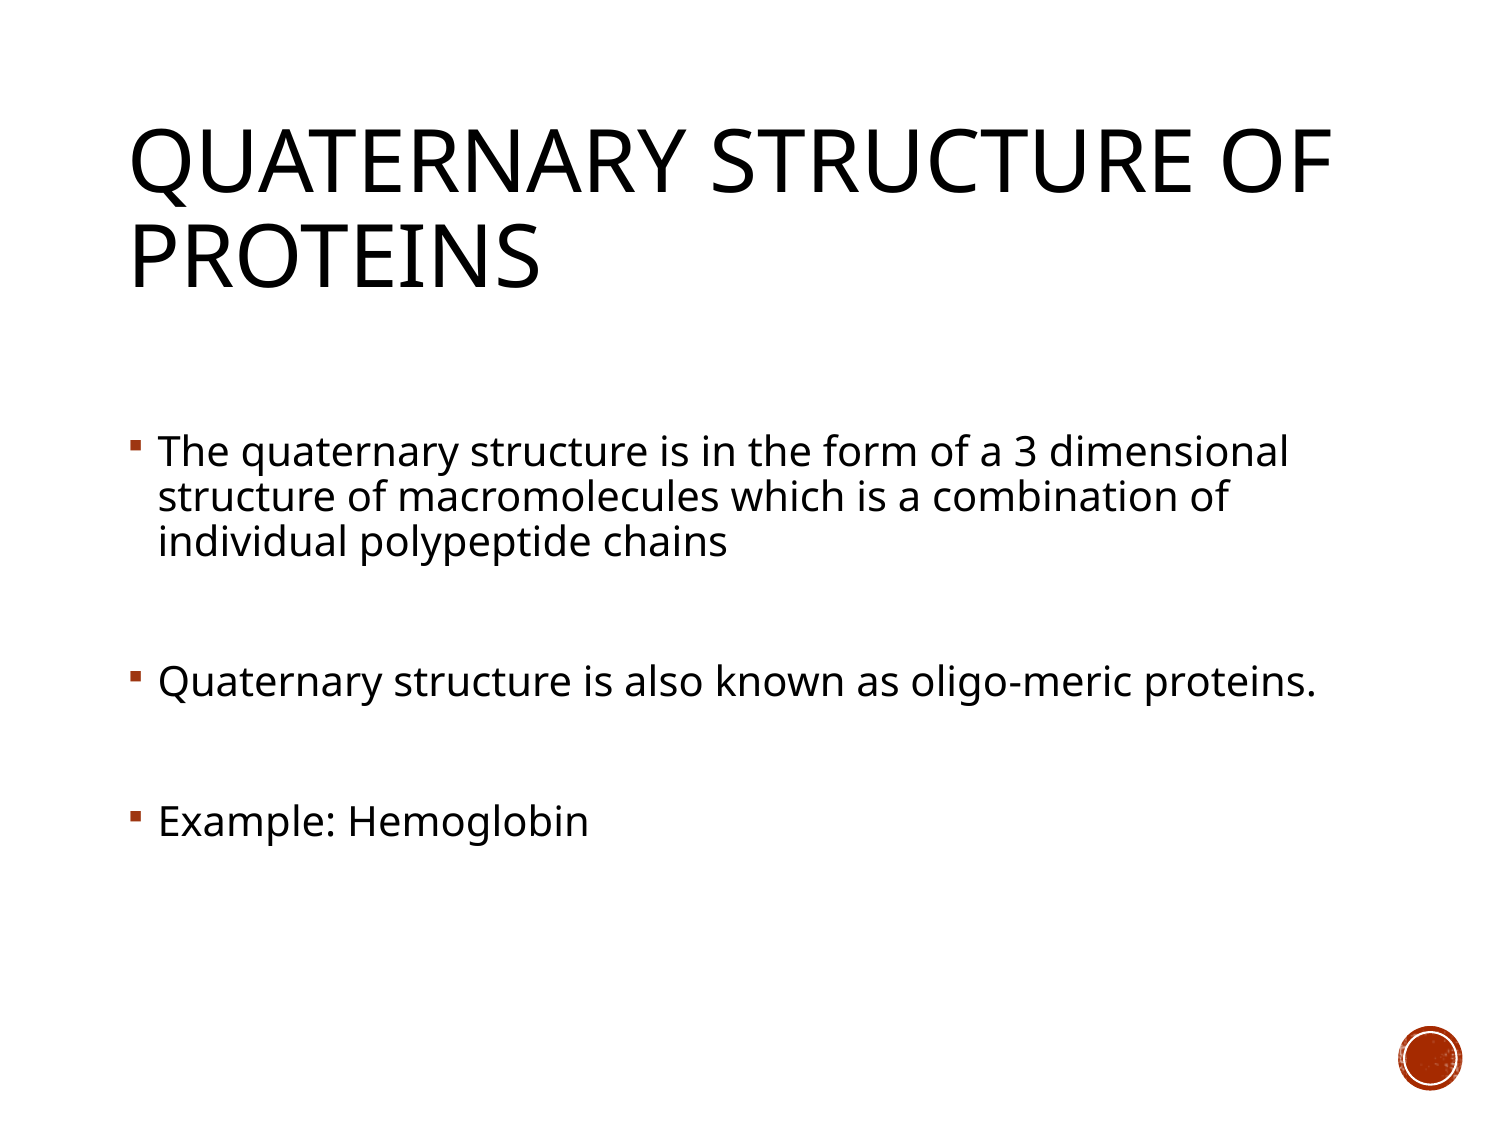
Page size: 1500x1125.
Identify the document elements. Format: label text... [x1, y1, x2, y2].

title Quaternary structure of proteins [112, 79, 1388, 344]
list The quaternary structure is in the form of a 3 dimensional structure of macromolecules which is a combination of individual polypeptide chains Quaternary structure is also known as oligo-meric proteins. Example: Hemoglobin [112, 348, 1388, 929]
